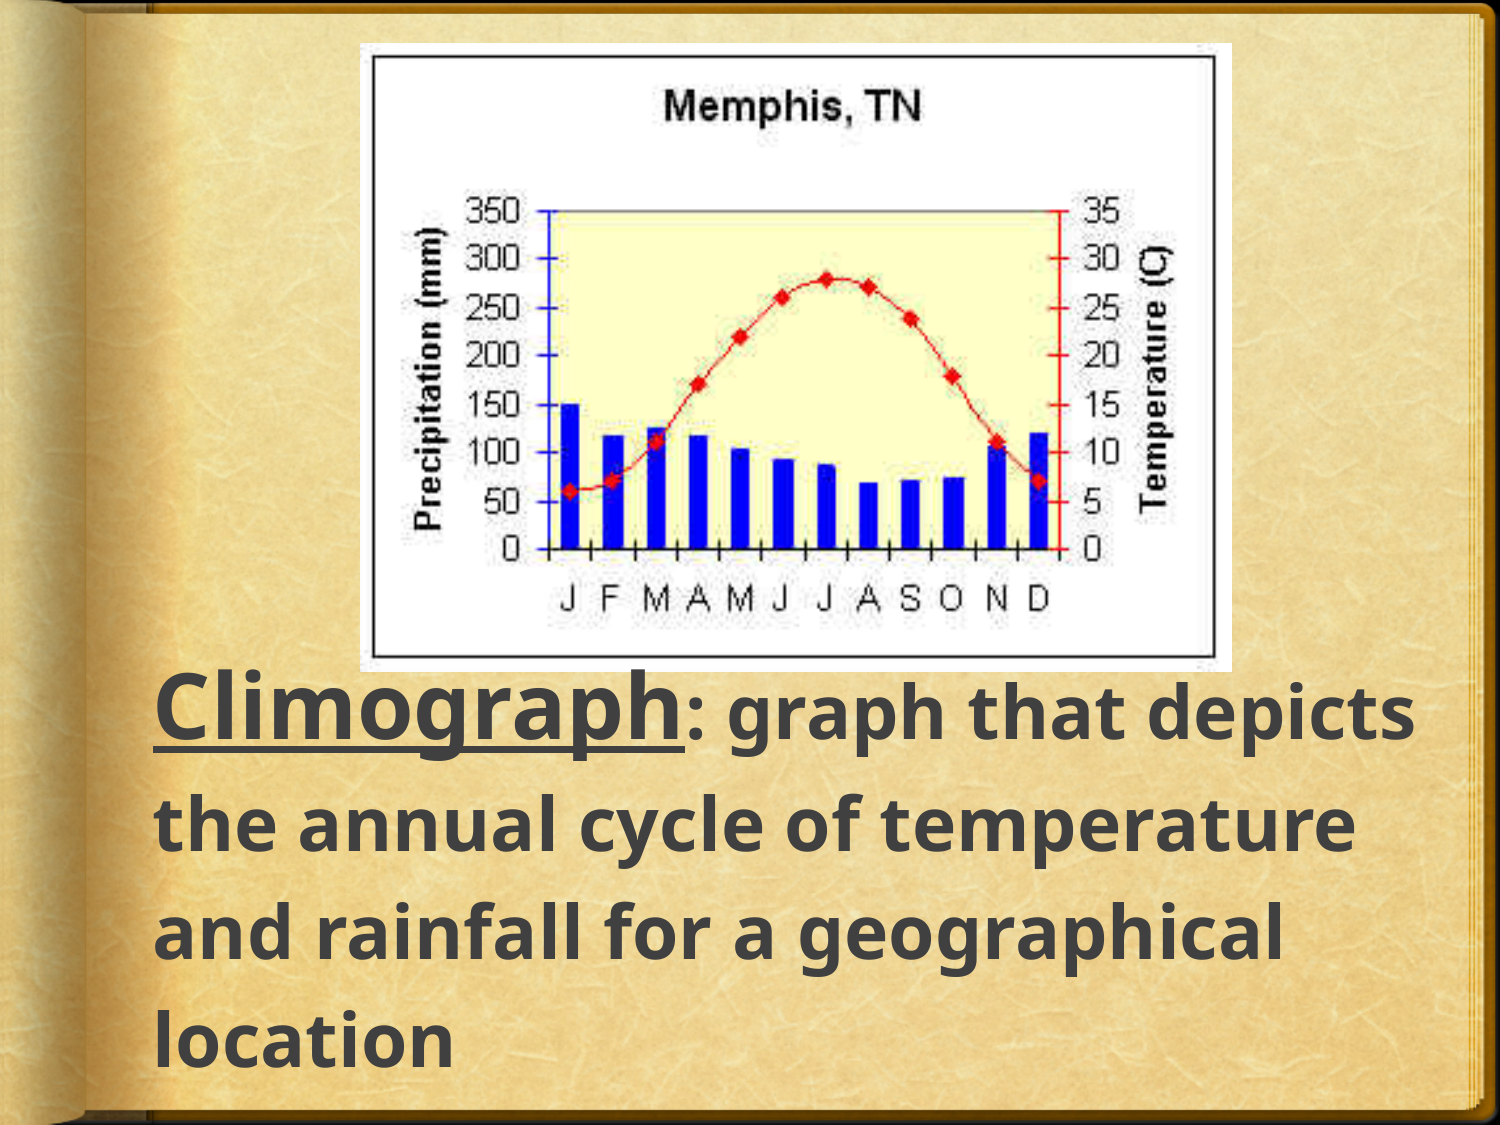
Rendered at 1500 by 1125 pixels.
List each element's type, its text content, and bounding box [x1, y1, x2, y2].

picture [0, 0, 1500, 1125]
text_box Climograph: graph that depicts the annual cycle of temperature and rainfall for a geographical location [137, 714, 1453, 1018]
